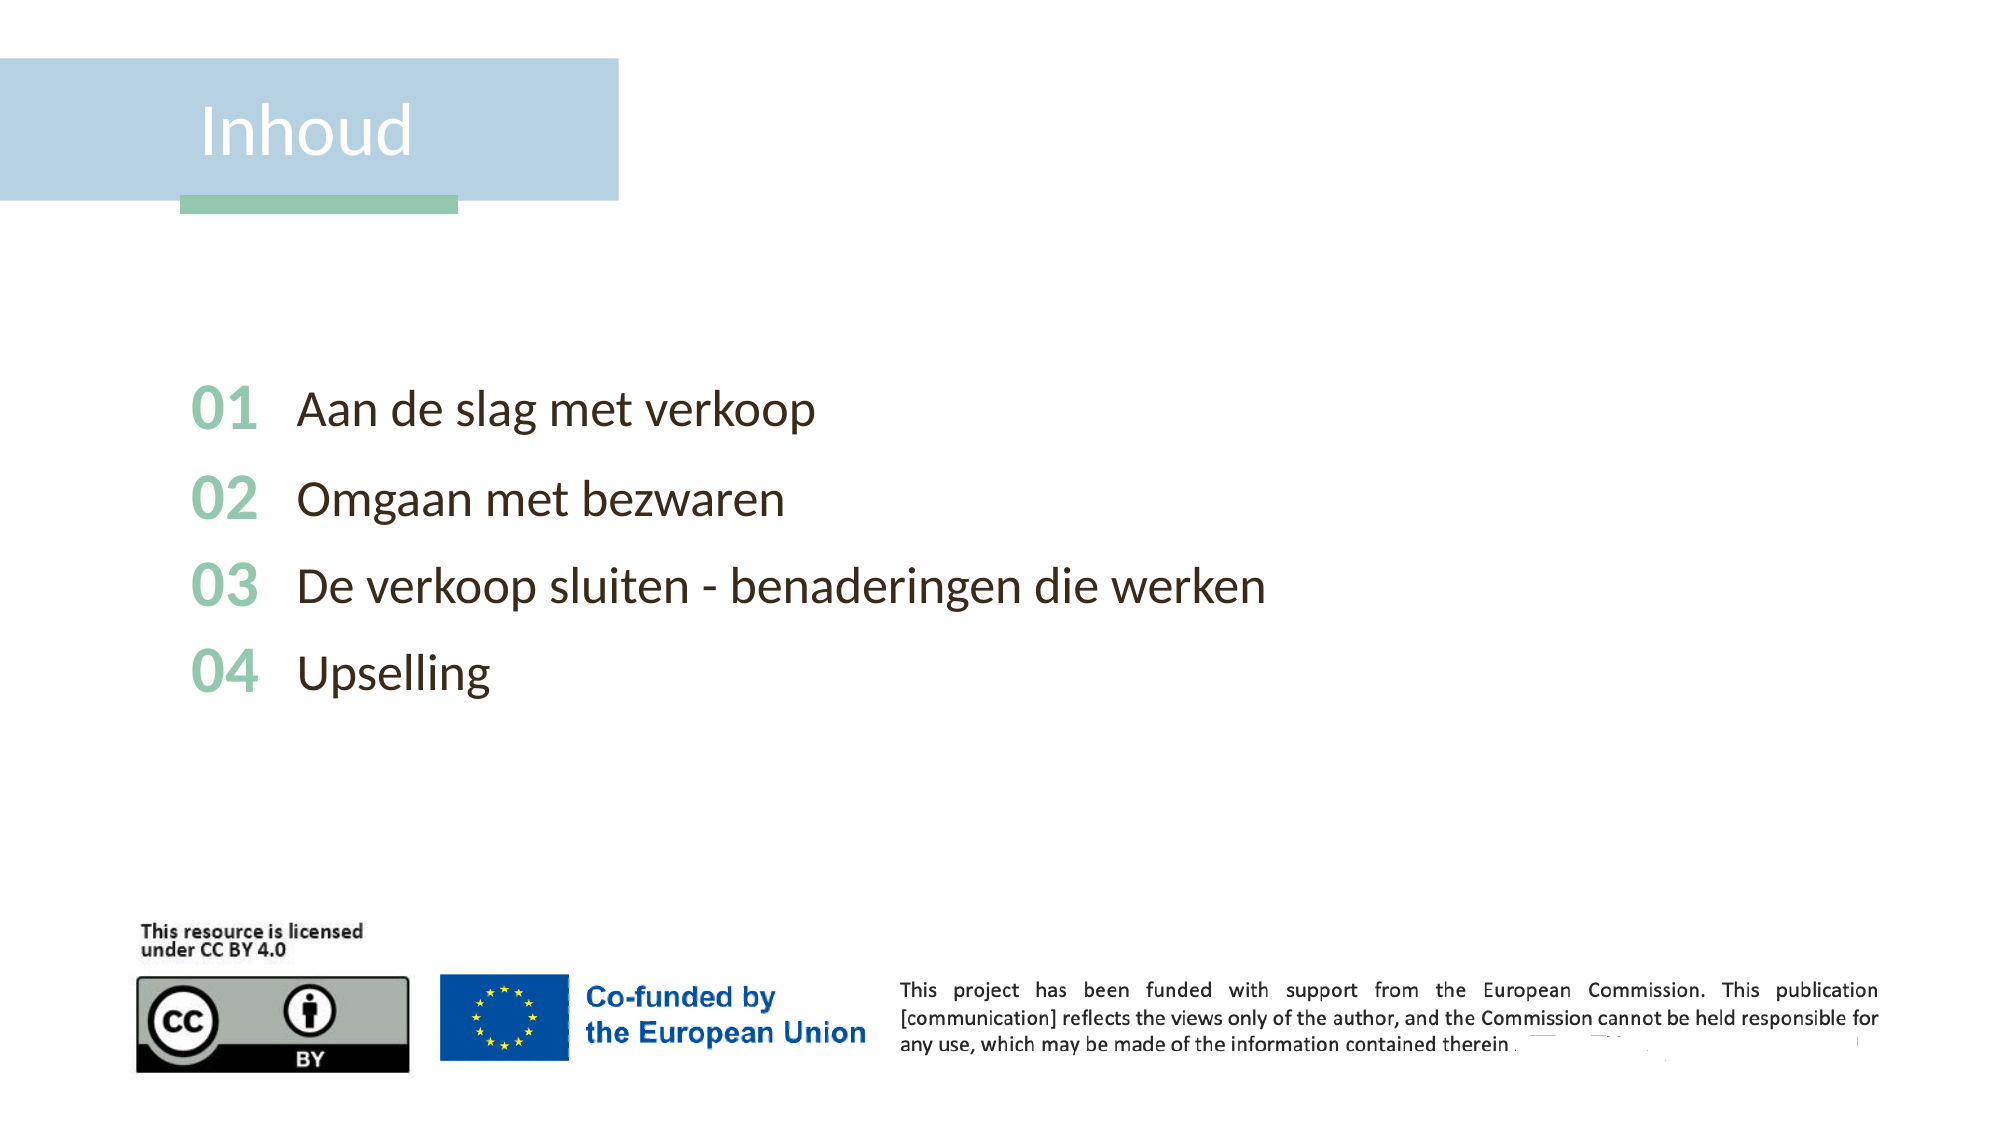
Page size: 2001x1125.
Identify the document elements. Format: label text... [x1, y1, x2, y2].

picture [108, 902, 1913, 1096]
list De verkoop sluiten - benaderingen die werken [281, 558, 1800, 615]
list 04 [176, 643, 292, 700]
list Omgaan met bezwaren [281, 471, 1800, 528]
list Upselling [281, 645, 1800, 702]
list Inhoud [184, 72, 593, 191]
list 01 [176, 380, 292, 436]
list 03 [176, 556, 292, 613]
list Aan de slag met verkoop [281, 382, 1800, 438]
list 02 [176, 469, 292, 526]
